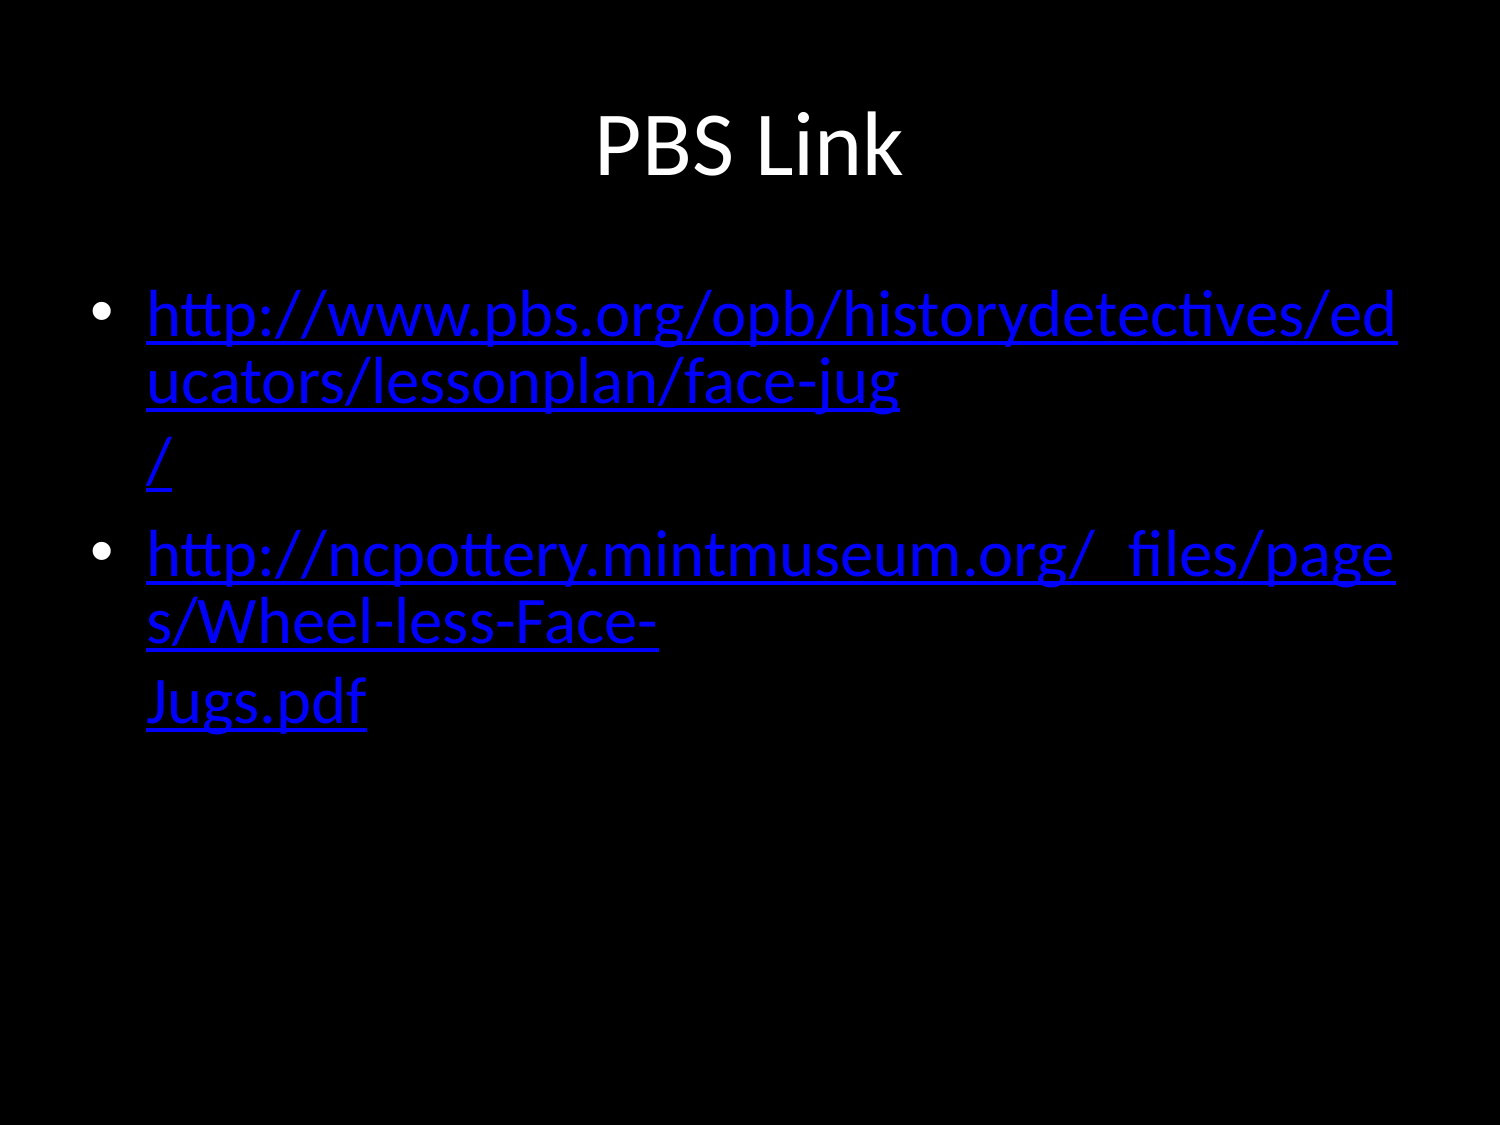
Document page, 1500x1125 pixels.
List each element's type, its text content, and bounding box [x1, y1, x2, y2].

list http://www.pbs.org/opb/historydetectives/educators/lessonplan/face-jug/ http://ncpottery.mintmuseum.org/_files/pages/Wheel-less-Face-Jugs.pdf [75, 262, 1425, 1005]
title PBS Link [75, 45, 1425, 233]
